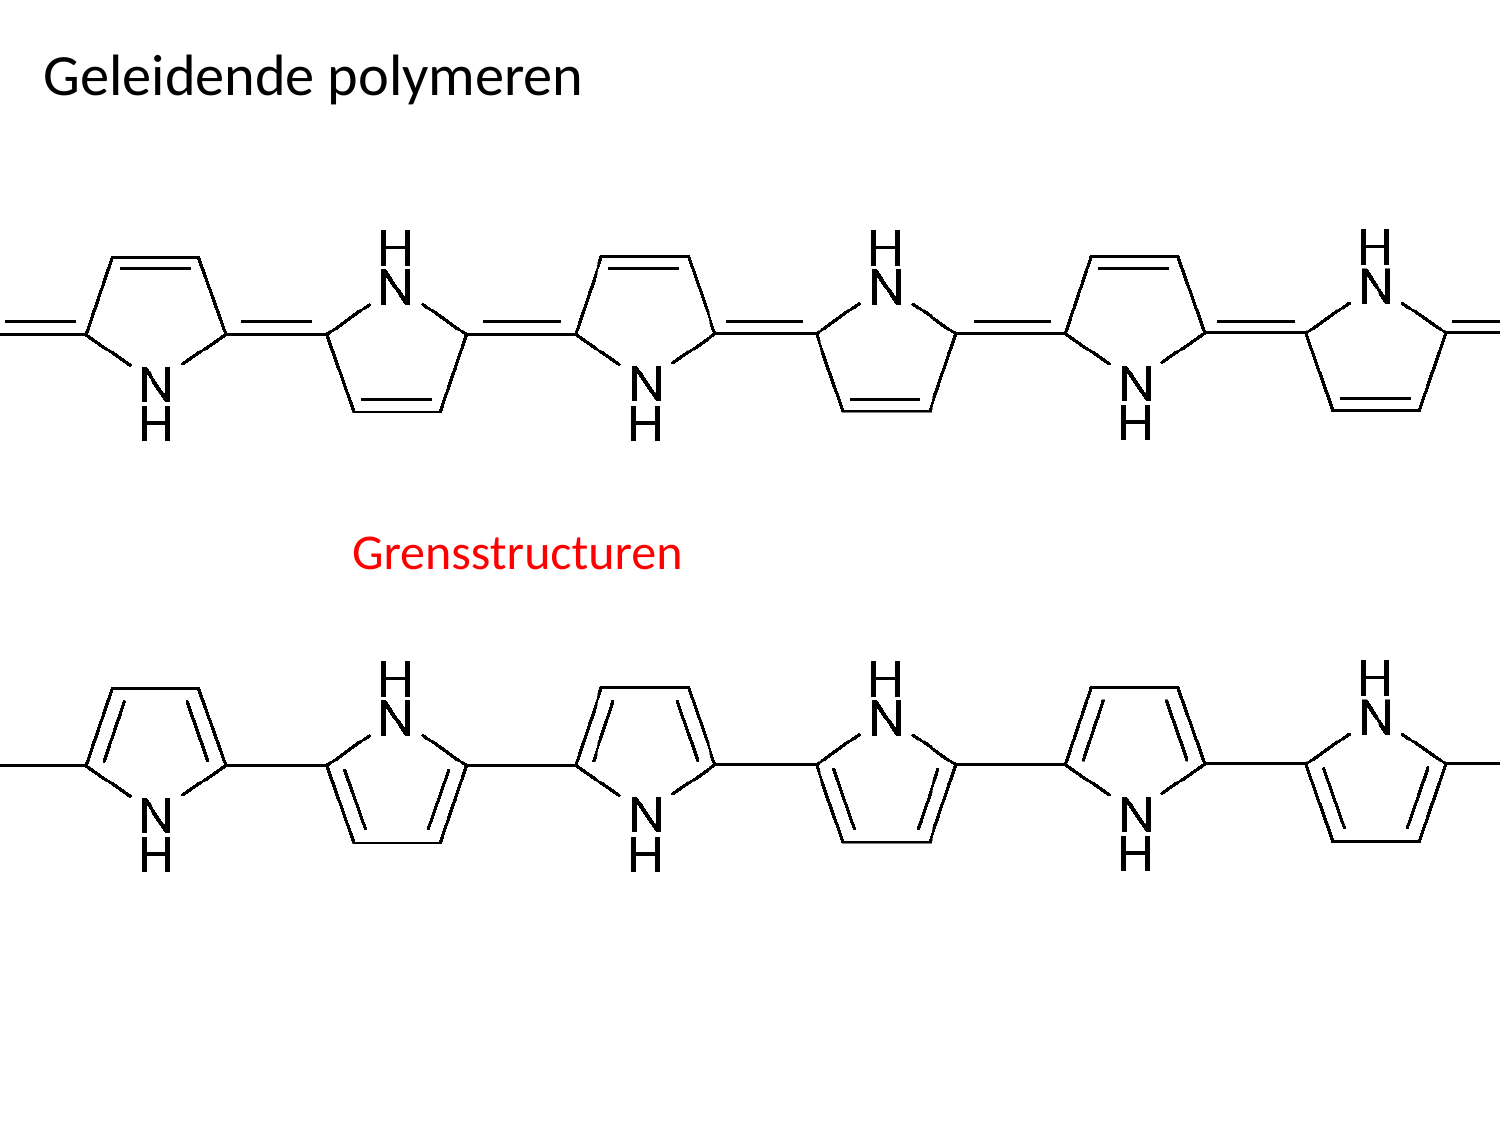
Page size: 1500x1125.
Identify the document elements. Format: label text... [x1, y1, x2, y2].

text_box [0, 218, 1500, 455]
text_box Grensstructuren [337, 511, 698, 587]
picture [0, 649, 1500, 886]
text_box Geleidende polymeren [29, 29, 964, 114]
